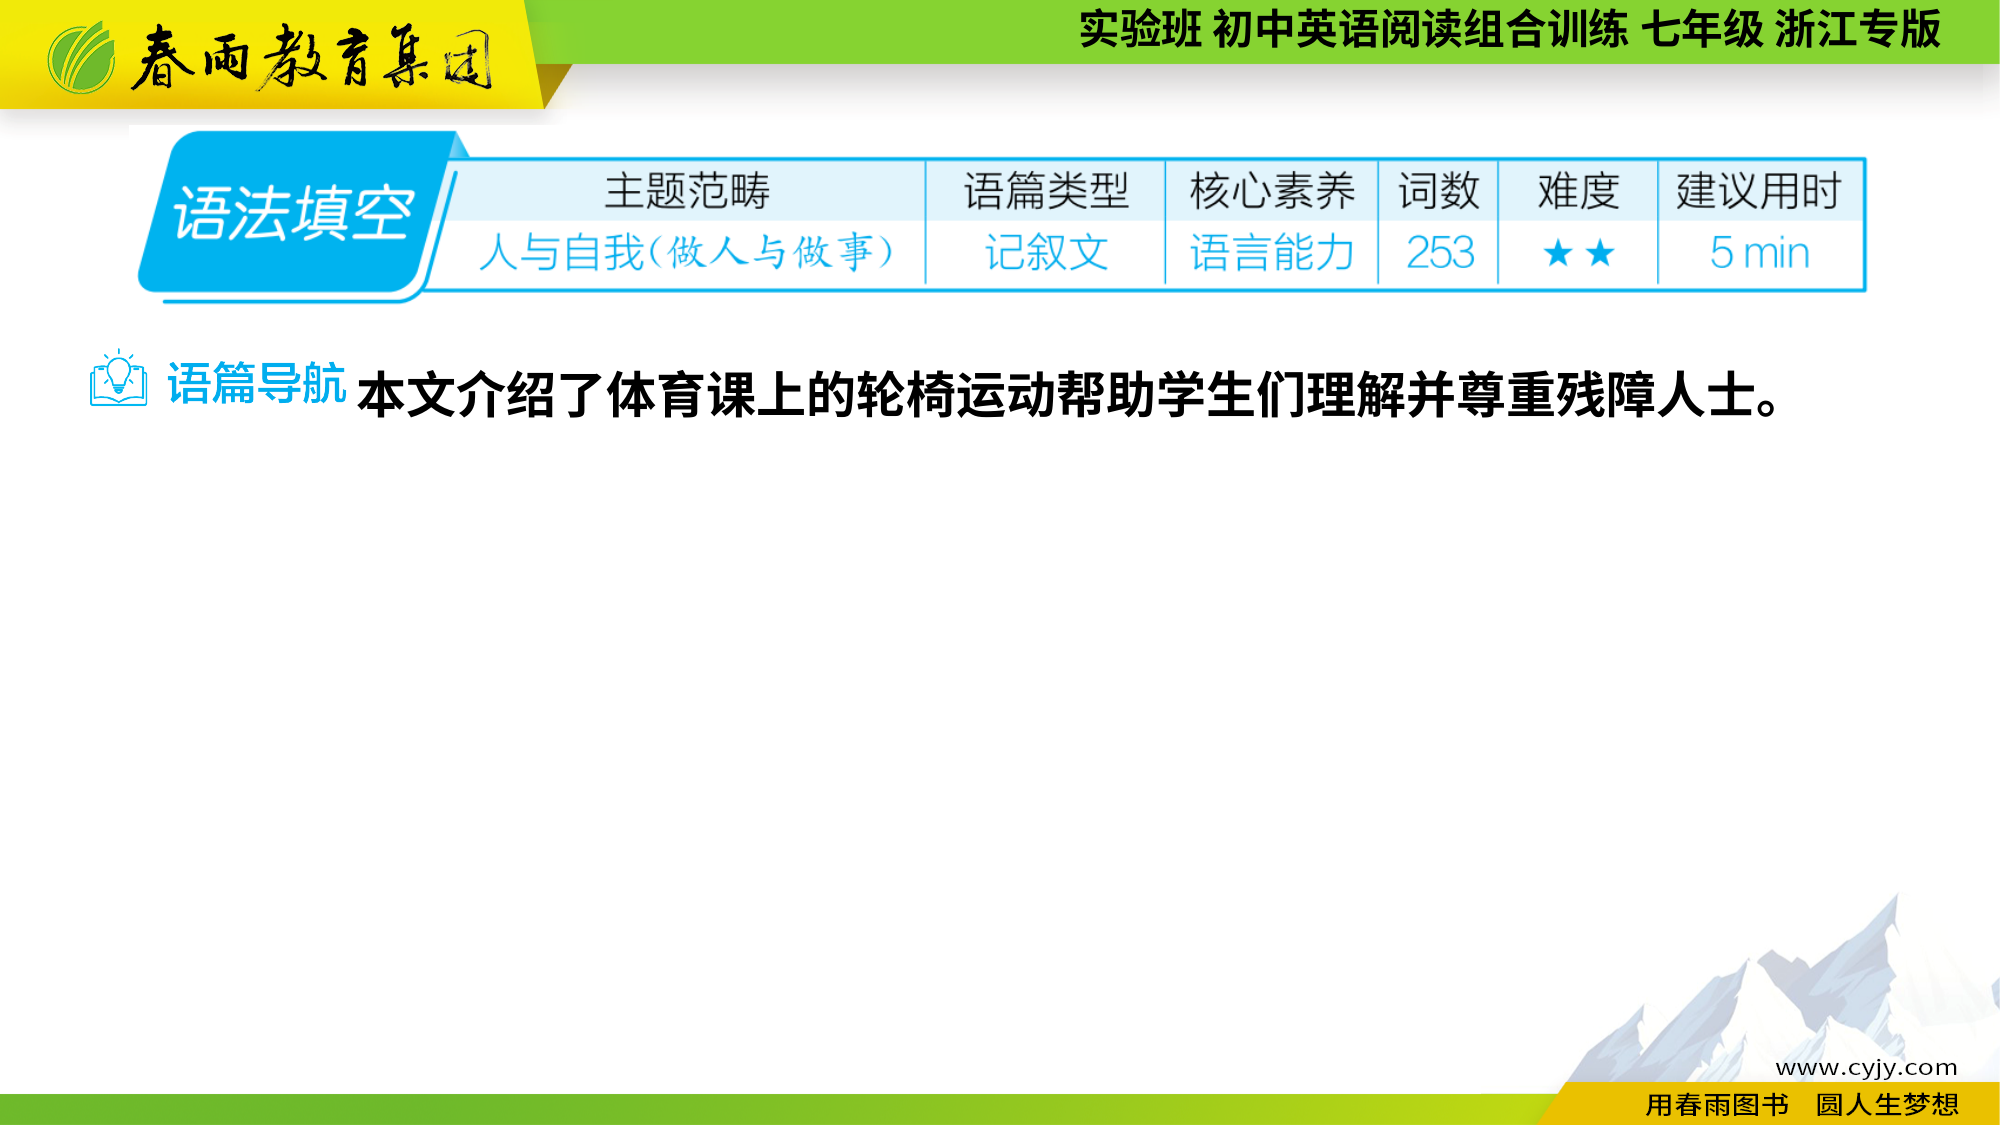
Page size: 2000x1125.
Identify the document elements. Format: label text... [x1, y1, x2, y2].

list 本文介绍了体育课上的轮椅运动帮助学生们理解并尊重残障人士。 [59, 326, 1944, 422]
picture [0, 0, 2000, 1125]
